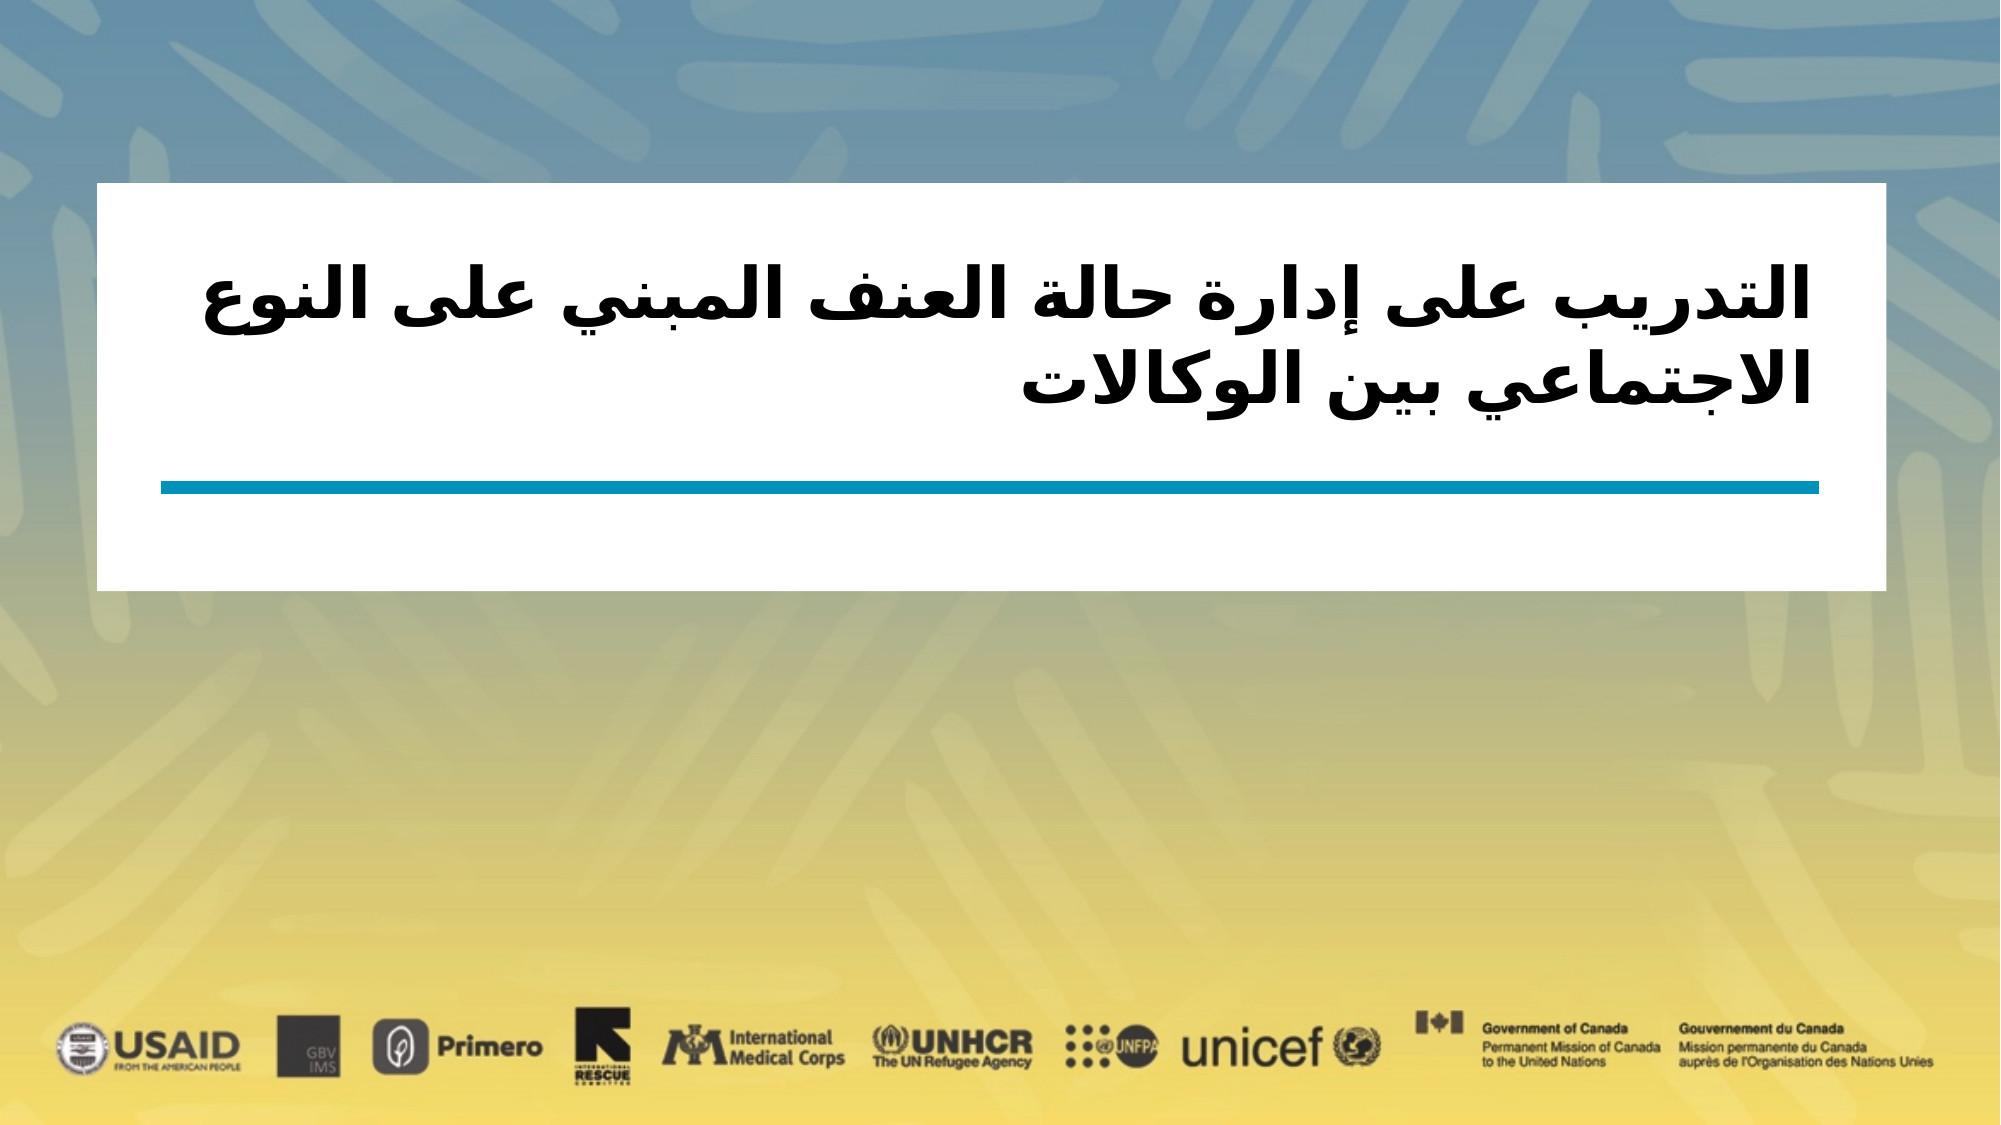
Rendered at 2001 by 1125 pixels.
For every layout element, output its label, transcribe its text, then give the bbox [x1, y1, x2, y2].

picture [0, 0, 2000, 1125]
text_box التدريب على إدارة حالة العنف المبني على النوع الاجتماعي بين الوكالات [150, 240, 1831, 426]
